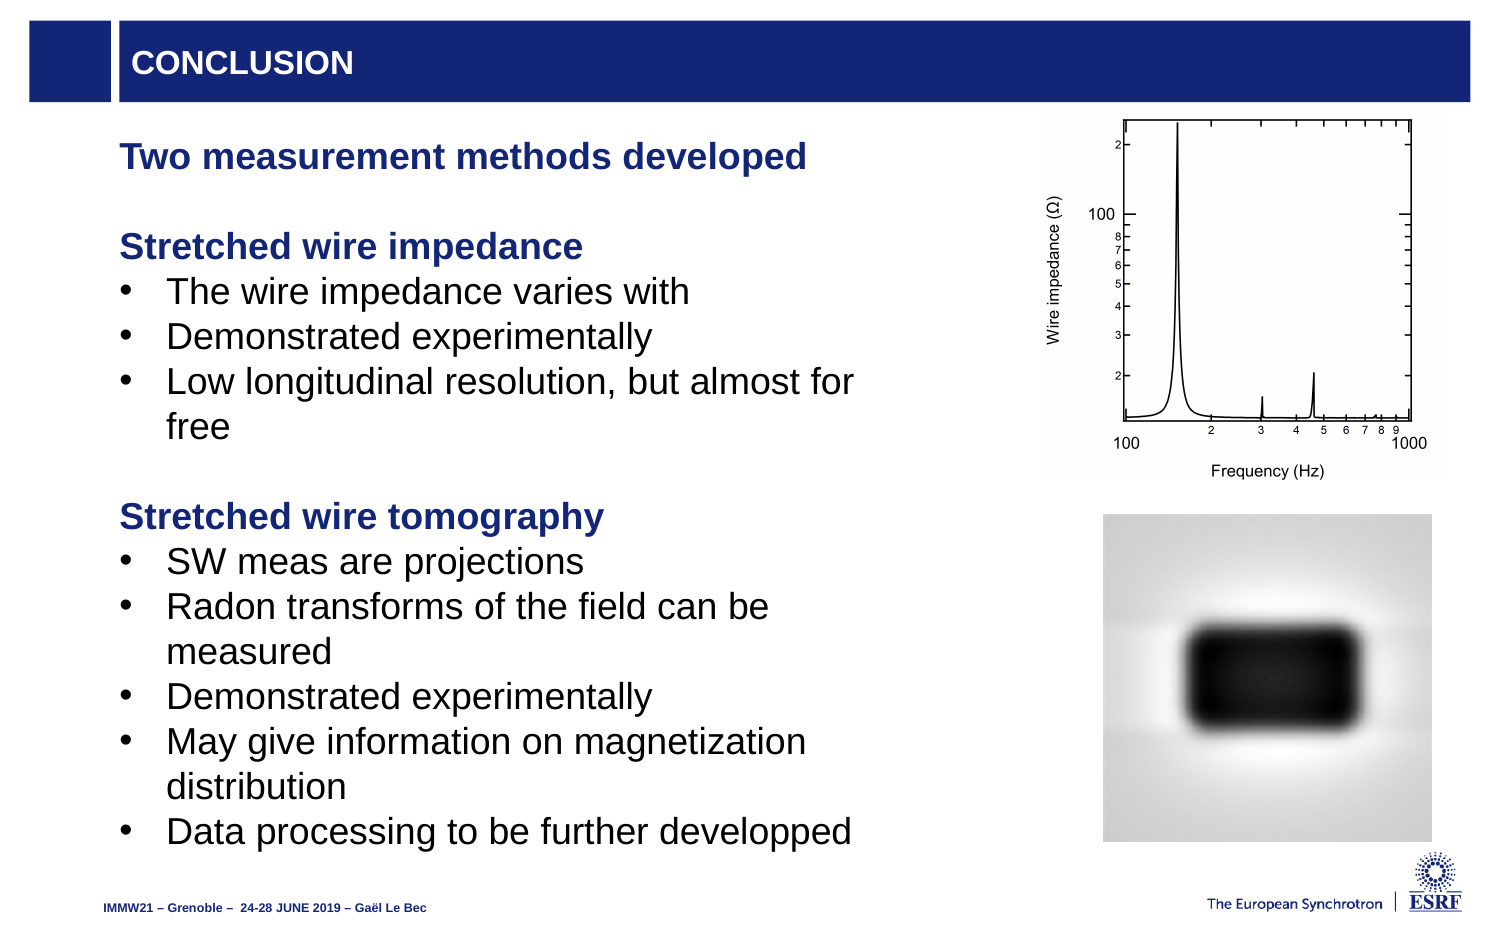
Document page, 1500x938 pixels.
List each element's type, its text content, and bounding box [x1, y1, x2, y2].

title Conclusion [119, 20, 1471, 103]
picture [1103, 513, 1500, 938]
picture [1043, 104, 1448, 480]
footer IMMW21 – Grenoble – 24-28 JUNE 2019 – Gaël Le Bec [103, 886, 1108, 916]
